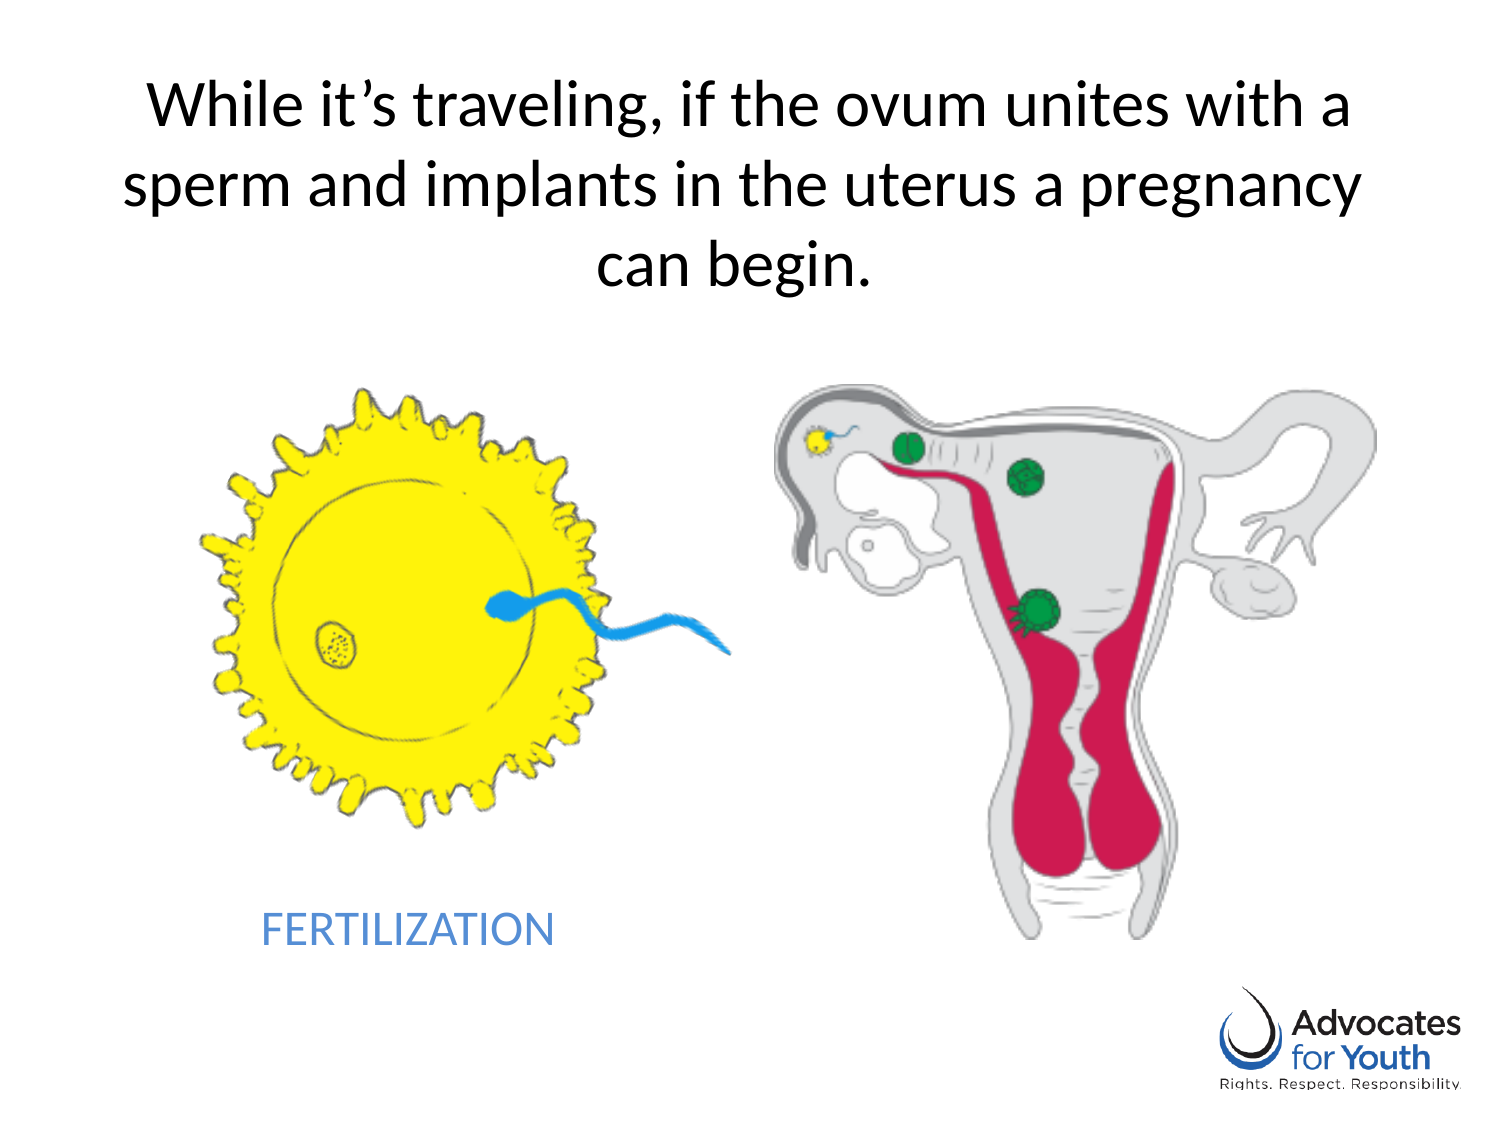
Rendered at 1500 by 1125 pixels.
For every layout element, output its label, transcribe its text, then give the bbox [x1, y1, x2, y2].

text_box Fertilization [174, 888, 642, 964]
picture [117, 323, 1377, 940]
title While it’s traveling, if the ovum unites with a sperm and implants in the uterus a pregnancy can begin. [55, 45, 1445, 314]
picture [1219, 986, 1461, 1090]
